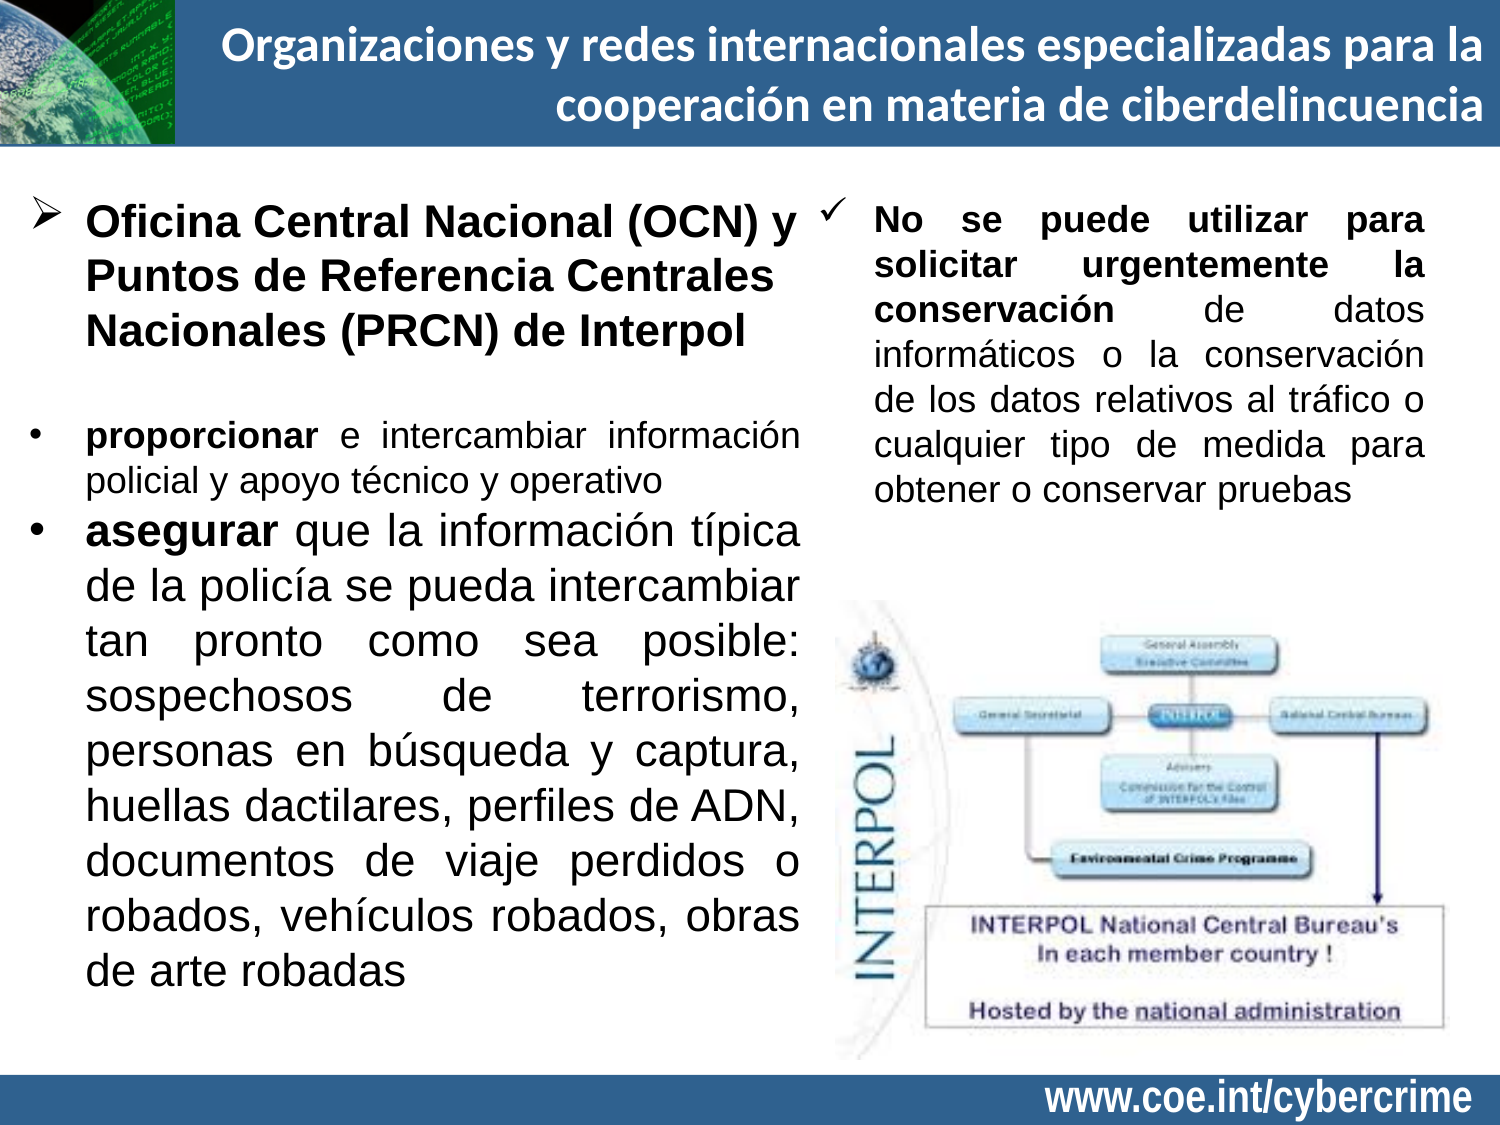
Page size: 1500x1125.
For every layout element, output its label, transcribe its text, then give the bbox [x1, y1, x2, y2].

text_box [0, 1073, 1030, 1125]
text_box www.coe.int/cybercrime [1030, 1059, 1500, 1125]
text_box Organizaciones y redes internacionales especializadas para la cooperación en materia de ciberdelincuencia [177, 0, 1500, 149]
picture [0, 0, 175, 144]
picture [835, 600, 1450, 1061]
text_box Oficina Central Nacional (OCN) y Puntos de Referencia Centrales Nacionales (PRCN) de Interpol proporcionar e intercambiar información policial y apoyo técnico y operativo asegurar que la información típica de la policía se pueda intercambiar tan pronto como sea posible: sospechosos de terrorismo, personas en búsqueda y captura, huellas dactilares, perfiles de ADN, documentos de viaje perdidos o robados, vehículos robados, obras de arte robadas [14, 183, 816, 1004]
text_box No se puede utilizar para solicitar urgentemente la conservación de datos informáticos o la conservación de los datos relativos al tráfico o cualquier tipo de medida para obtener o conservar pruebas [802, 187, 1440, 572]
